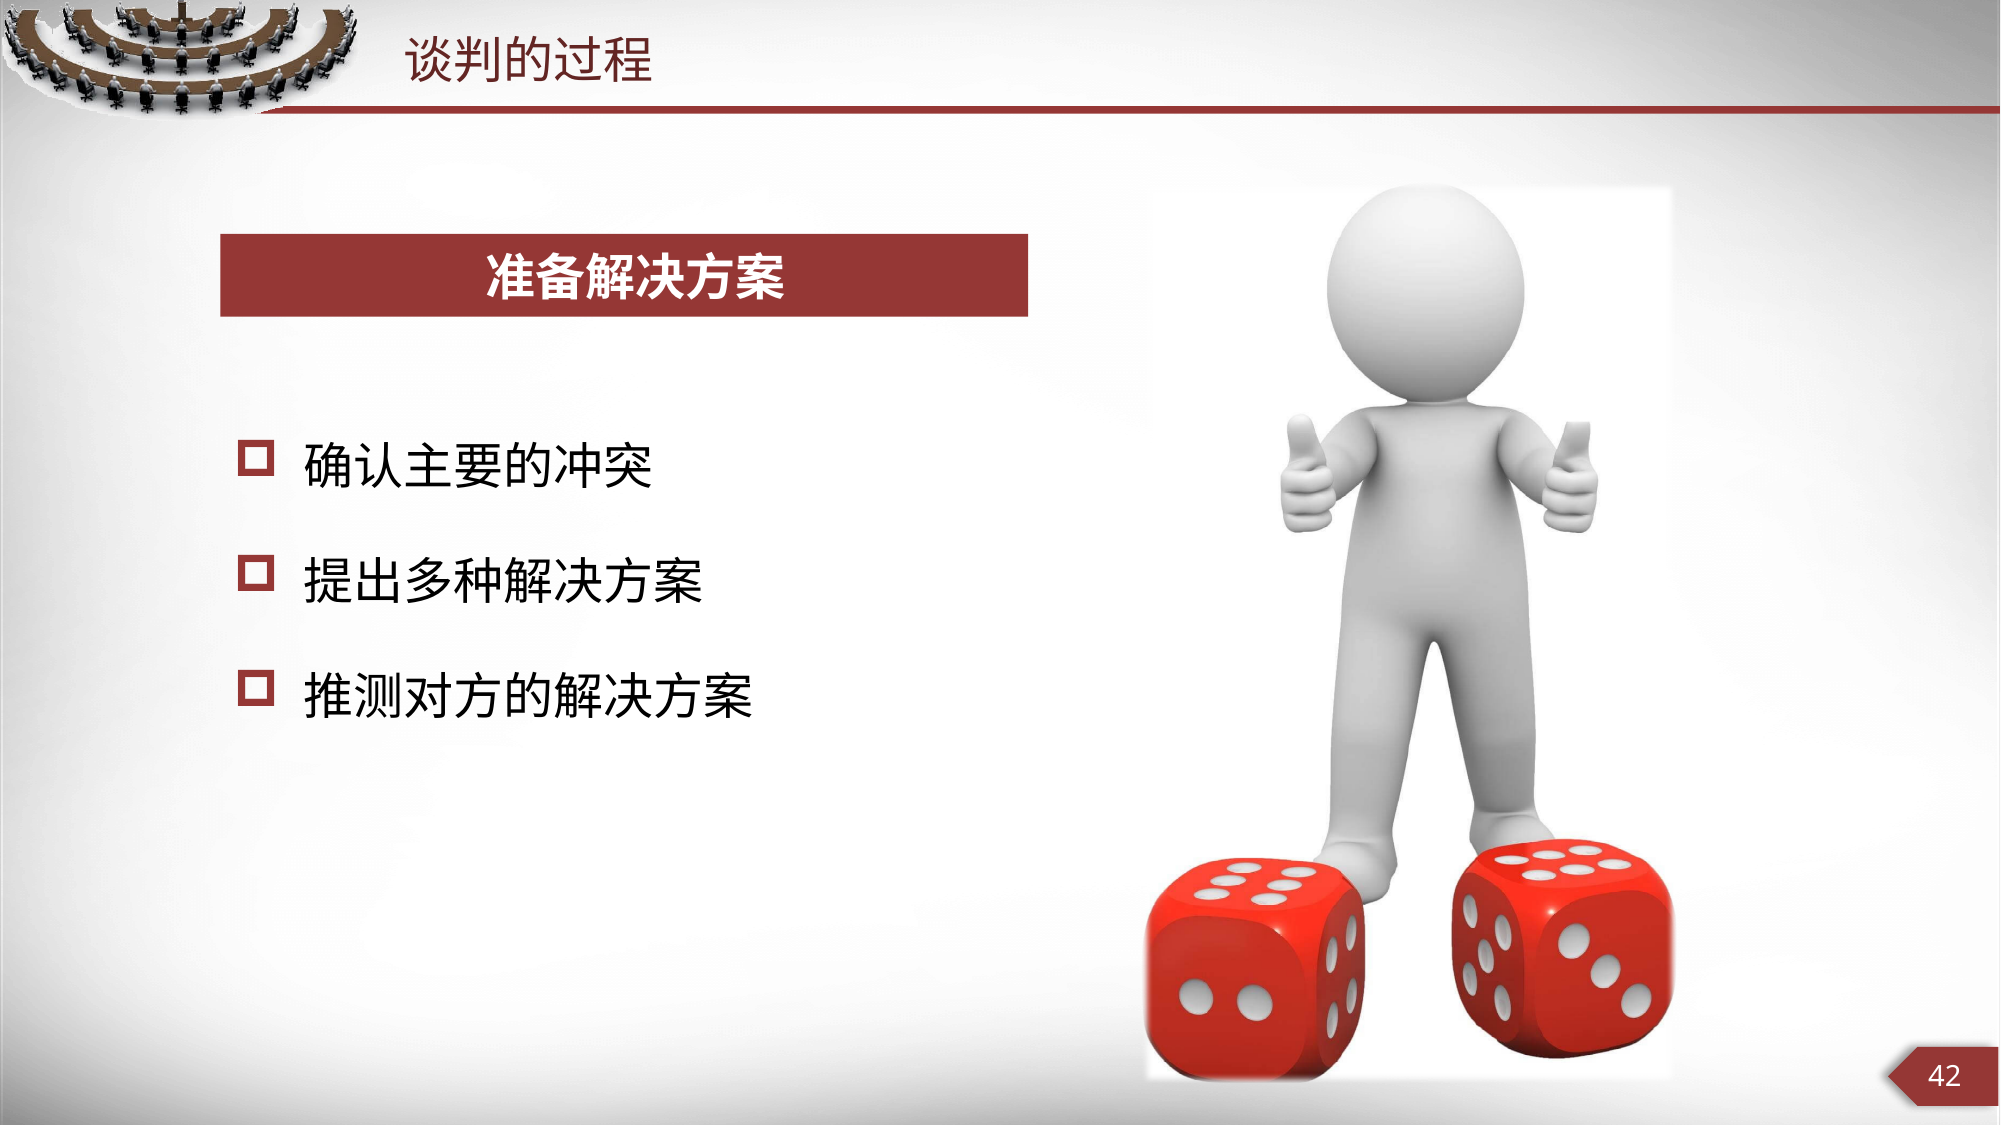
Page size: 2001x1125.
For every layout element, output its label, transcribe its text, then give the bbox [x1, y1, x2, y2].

slide_number 42 [1889, 1046, 2000, 1107]
text_box 准备解决方案 [220, 233, 1029, 317]
list 谈判的过程 [388, 11, 1074, 107]
picture [0, 0, 2001, 1125]
text_box 确认主要的冲突 提出多种解决方案 推测对方的解决方案 [219, 397, 928, 732]
